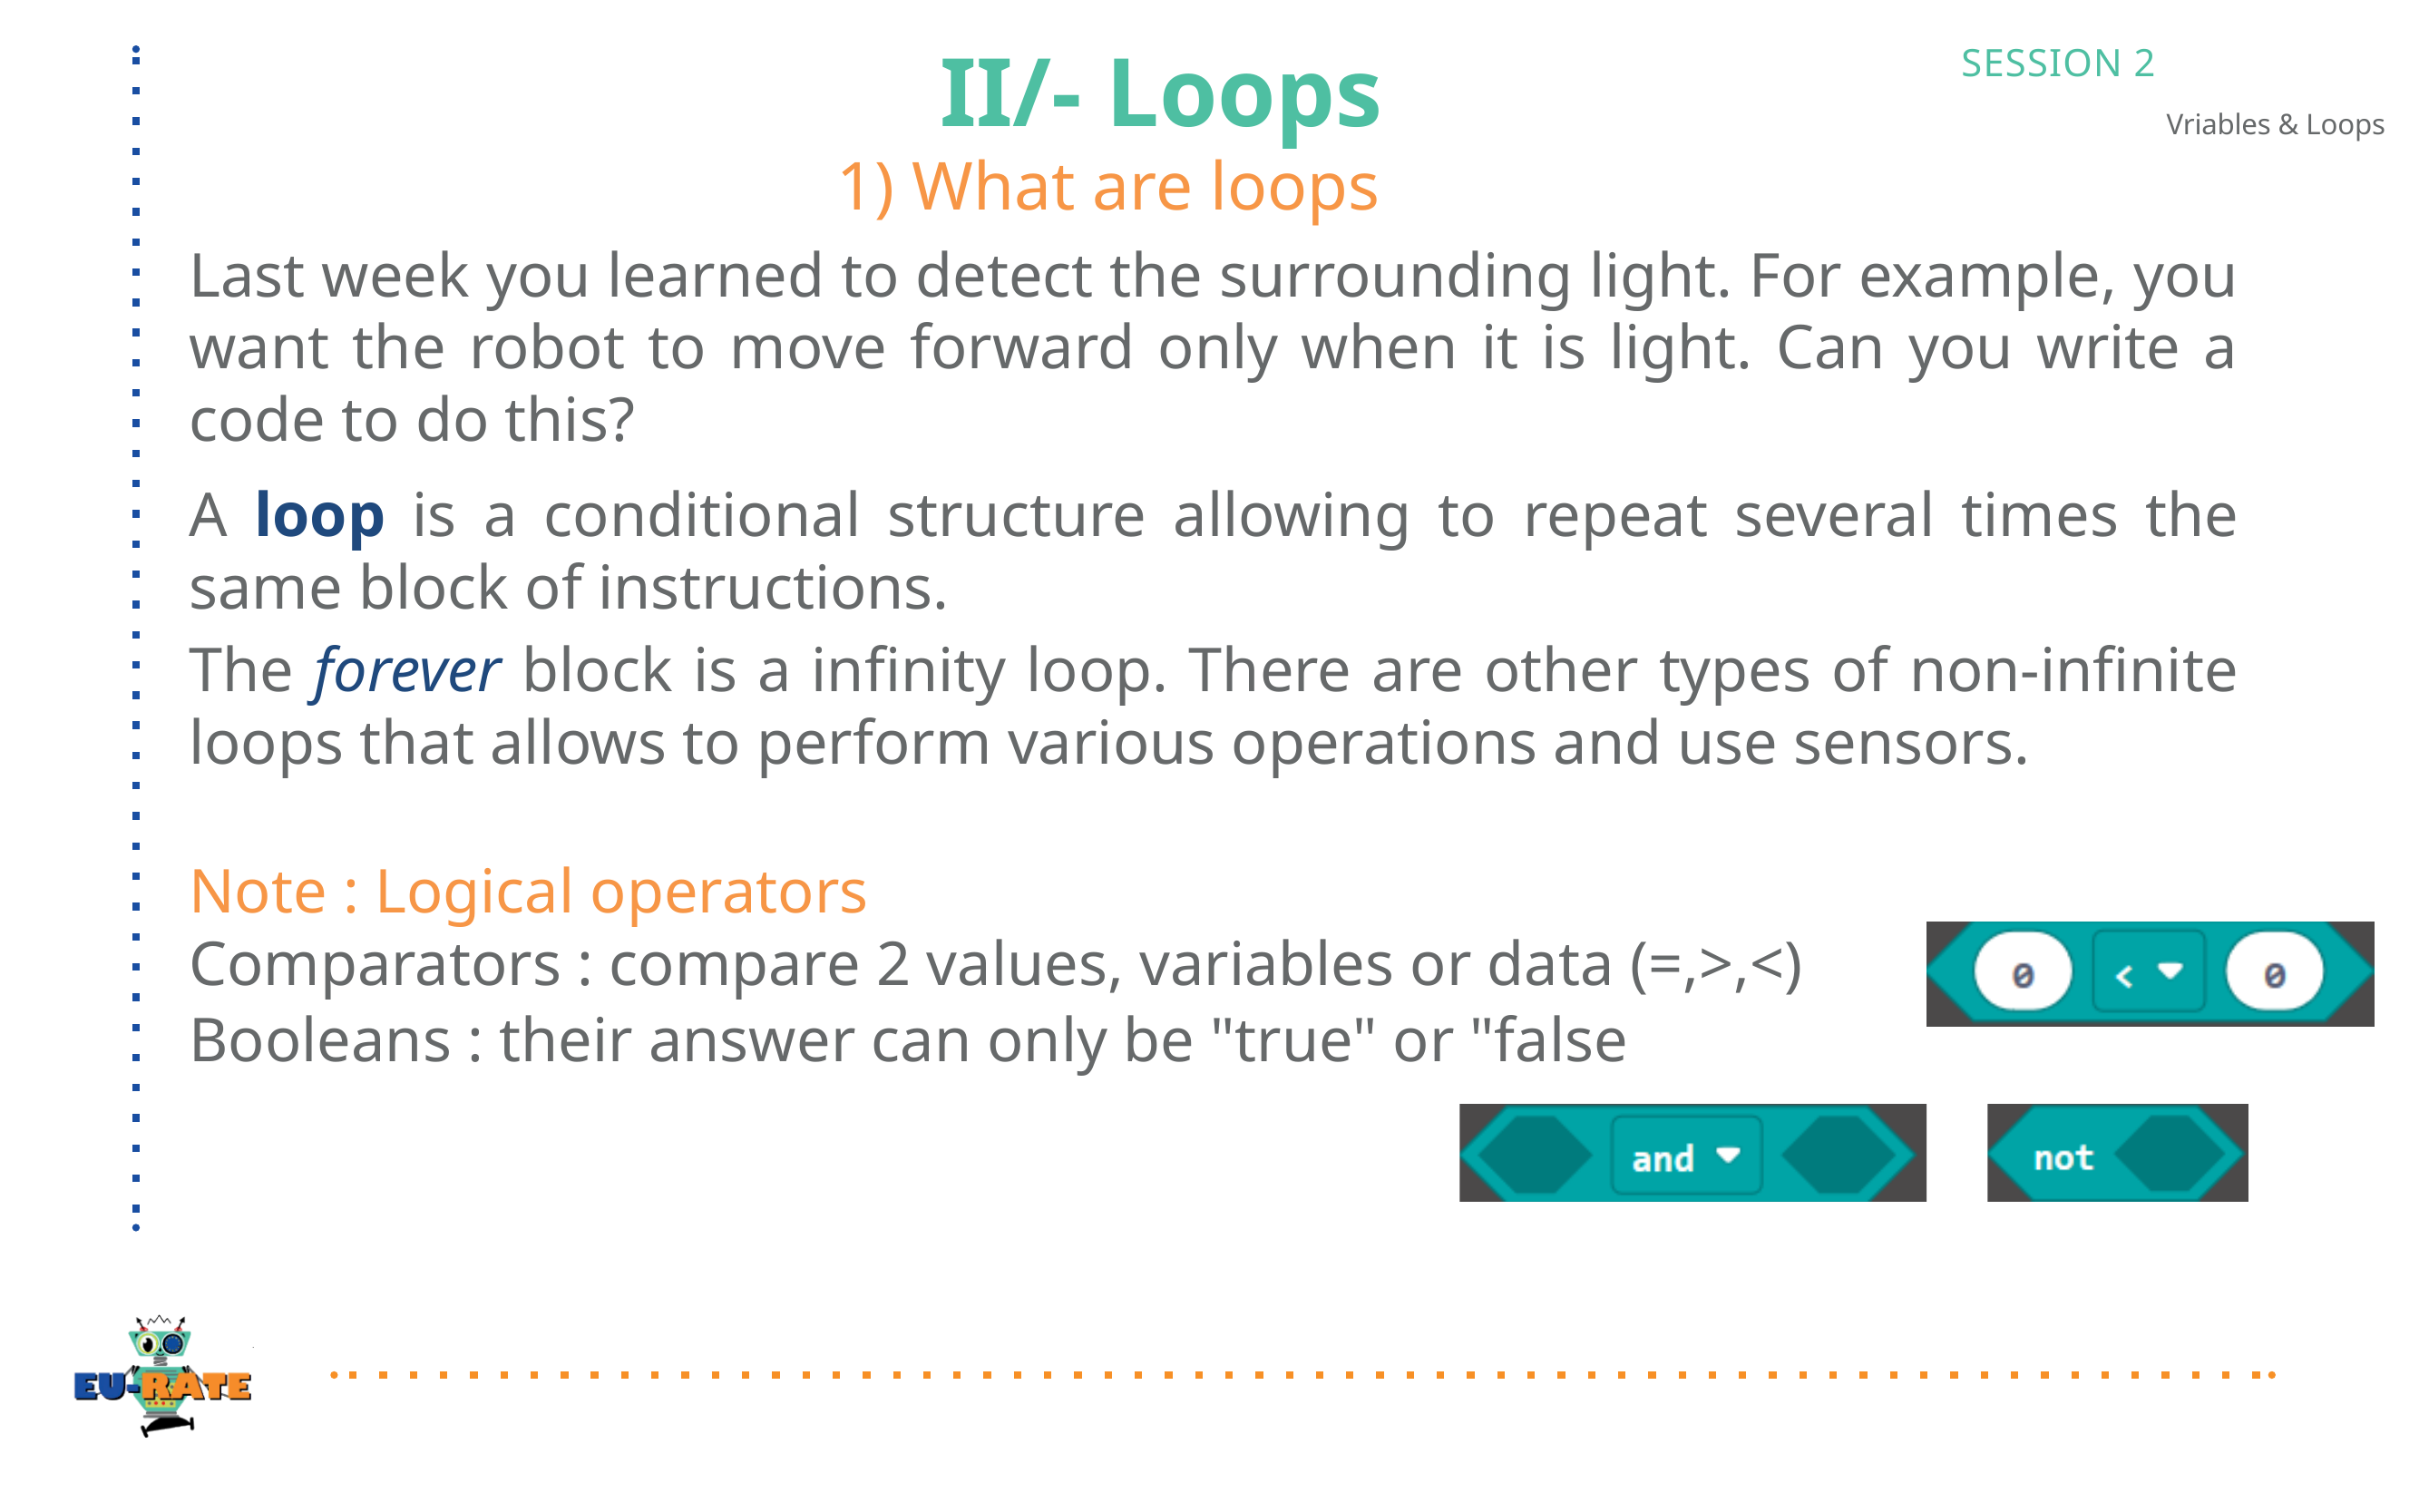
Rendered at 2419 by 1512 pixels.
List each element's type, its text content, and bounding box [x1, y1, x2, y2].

text_box Last week you learned to detect the surrounding light. For example, you want the robot to move forward only when it is light. Can you write a code to do this? A loop is a conditional structure allowing to repeat several times the same block of instructions. The forever block is a infinity loop. There are other types of non-infinite loops that allows to perform various operations and use sensors. Note : Logical operators Comparators : compare 2 values, variables or data (=,>,<) Booleans : their answer can only be "true" or "false [189, 234, 2241, 1146]
text_box 1) What are loops [834, 141, 1674, 223]
picture [73, 1314, 254, 1439]
text_box SESSION 2 Vriables & Loops [1959, 36, 2419, 141]
picture [1459, 1104, 1927, 1202]
title II/- Loops [834, 223, 1448, 234]
picture [1926, 922, 2375, 1027]
title II/- Loops [834, 30, 1448, 141]
picture [1987, 1104, 2249, 1202]
